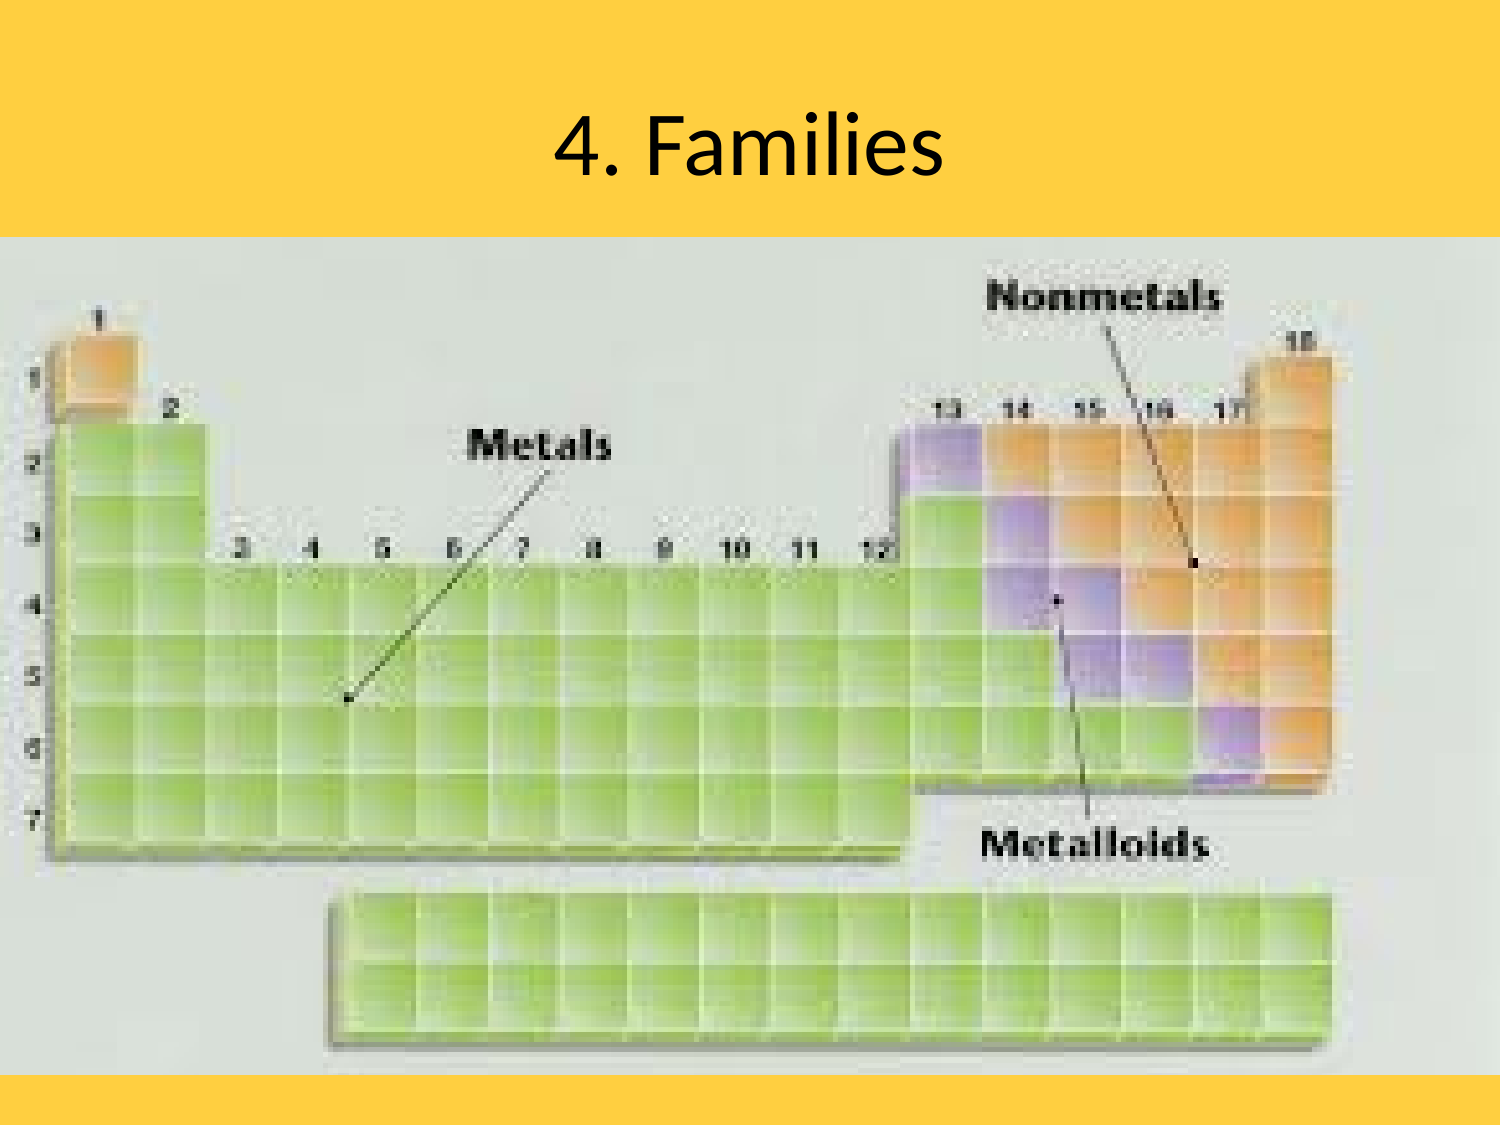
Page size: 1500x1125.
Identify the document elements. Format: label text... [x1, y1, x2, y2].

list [0, 237, 1500, 1076]
title 4. Families [75, 45, 1425, 233]
